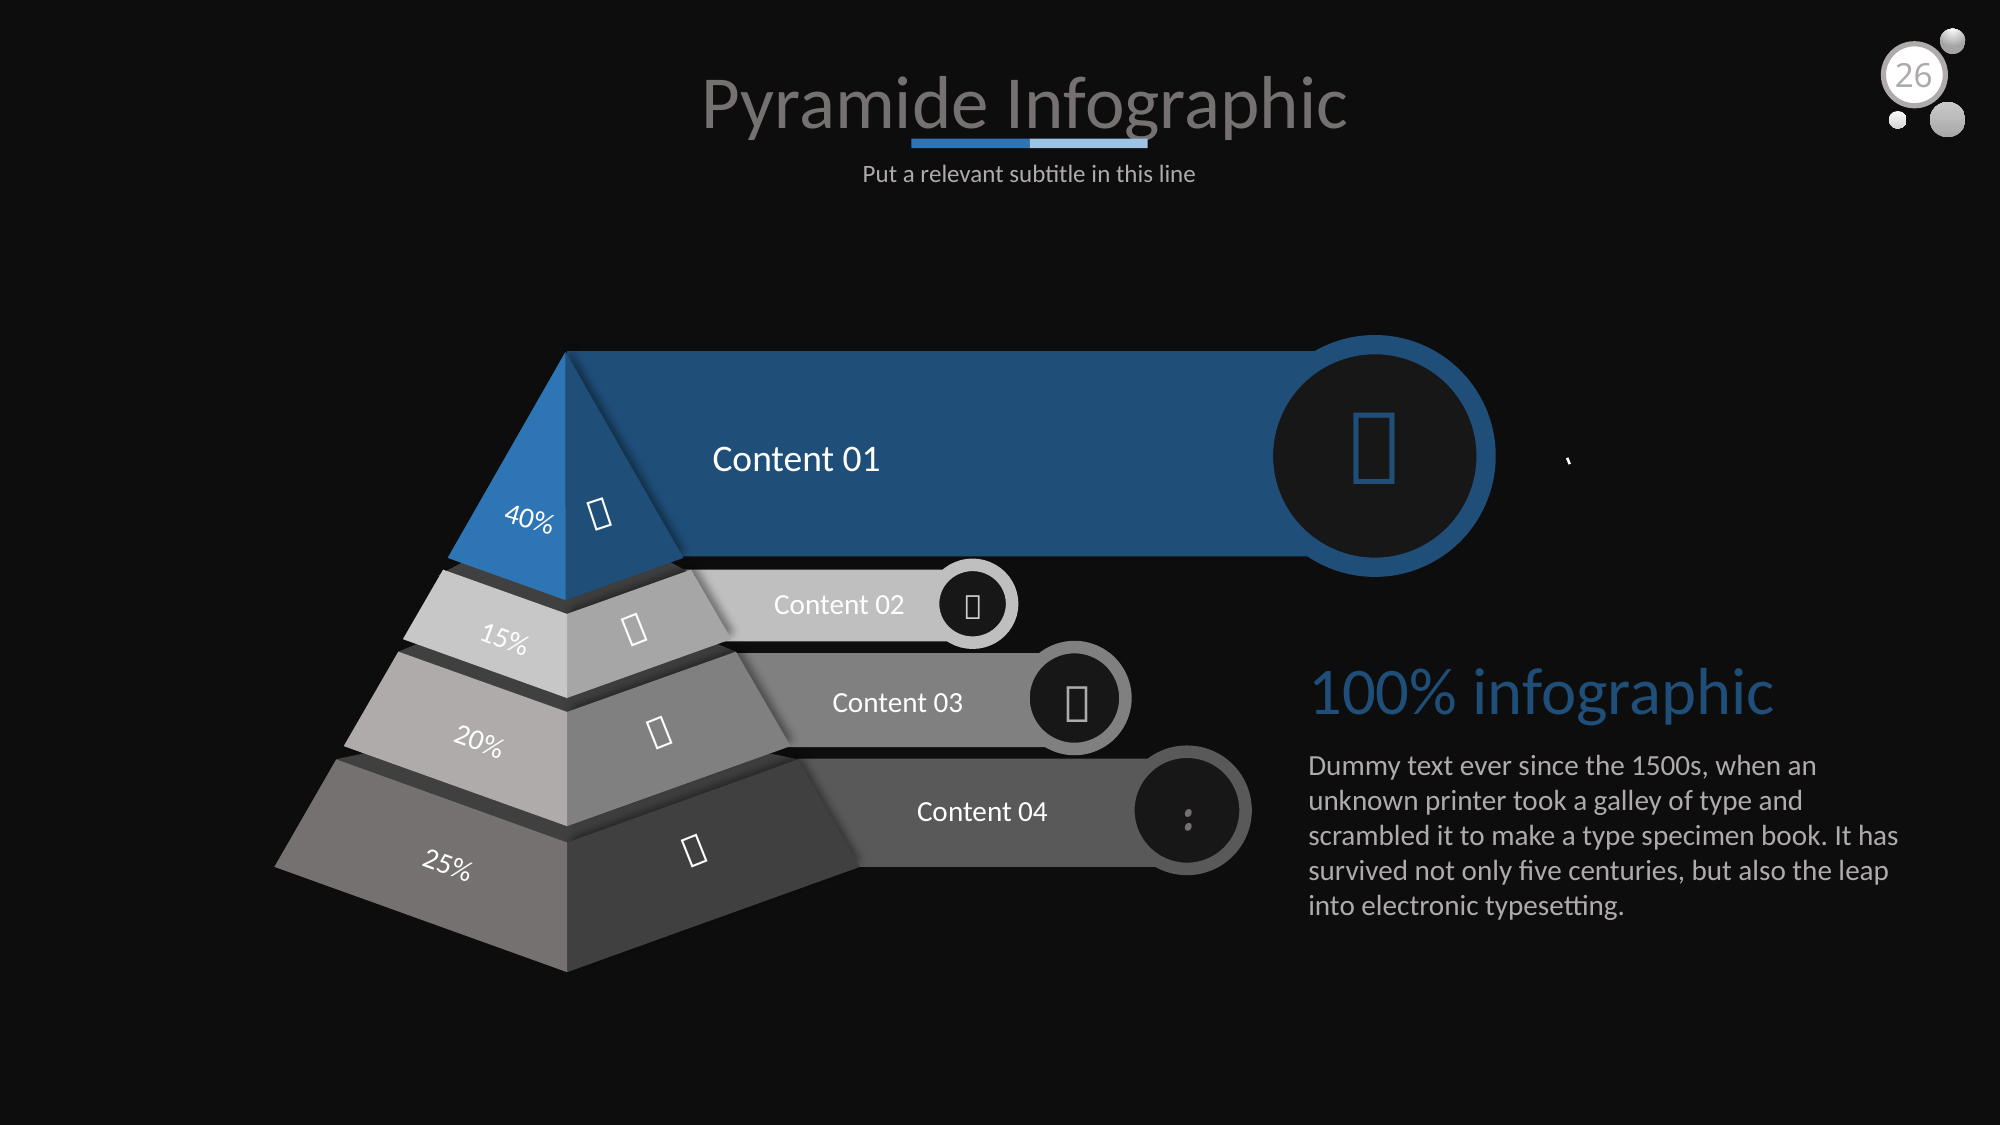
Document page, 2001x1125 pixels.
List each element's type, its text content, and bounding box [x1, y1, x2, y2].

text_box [274, 351, 860, 973]
text_box [0, 0, 2000, 1125]
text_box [464, 595, 686, 664]
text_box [817, 664, 1108, 741]
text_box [902, 768, 1219, 855]
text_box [860, 751, 1246, 869]
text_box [911, 138, 1148, 149]
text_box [566, 344, 1487, 568]
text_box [1876, 28, 1966, 138]
text_box Put a relevant subtitle in this line [792, 142, 1267, 202]
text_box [860, 647, 1126, 749]
text_box Pyramide Infographic [597, 1, 1454, 152]
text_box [439, 698, 710, 766]
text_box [759, 578, 1004, 634]
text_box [860, 564, 1013, 643]
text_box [697, 376, 1428, 514]
text_box 100% infographic Dummy text ever since the 1500s, when an unknown printer took a galley of type and scrambled it to make a type specimen book. It has survived not only five centuries, but also the leap into electronic typesetting. [1293, 640, 1930, 973]
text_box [408, 817, 746, 890]
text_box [490, 480, 651, 546]
